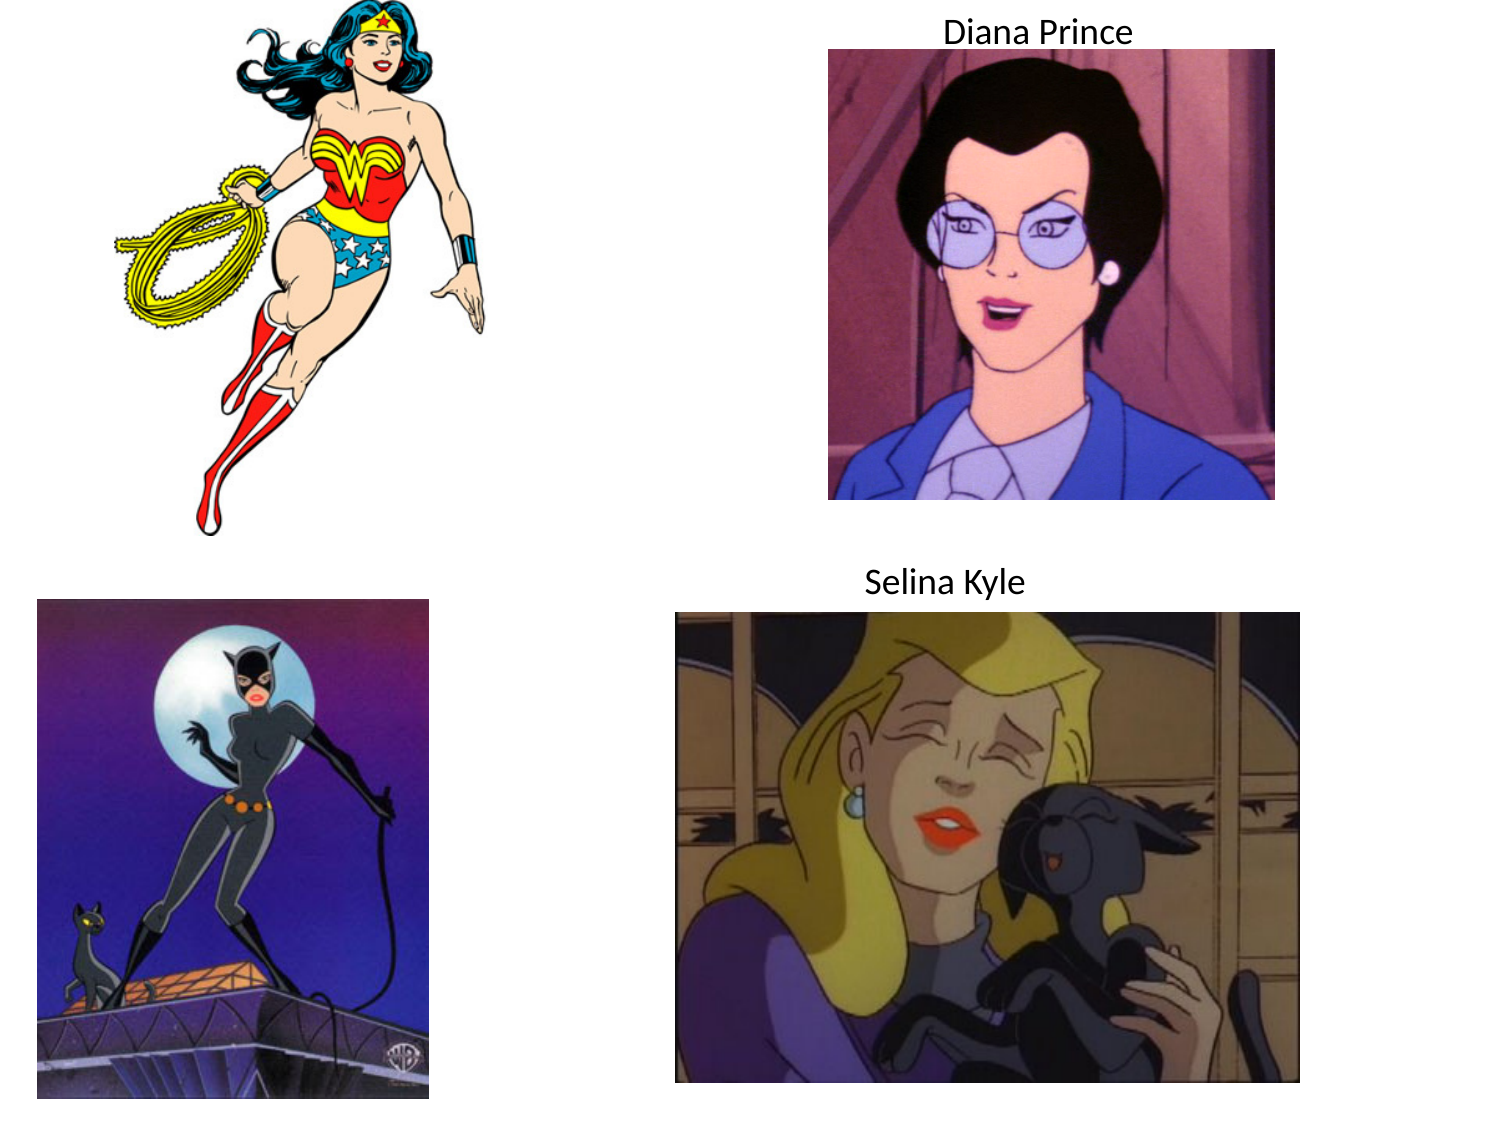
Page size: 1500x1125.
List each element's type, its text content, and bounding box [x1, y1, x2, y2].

text_box Selina Kyle [849, 549, 1138, 610]
picture [114, 0, 488, 537]
text_box Diana Prince [928, 0, 1216, 48]
picture [674, 612, 1301, 1083]
picture [828, 49, 1276, 501]
picture [37, 599, 429, 1099]
